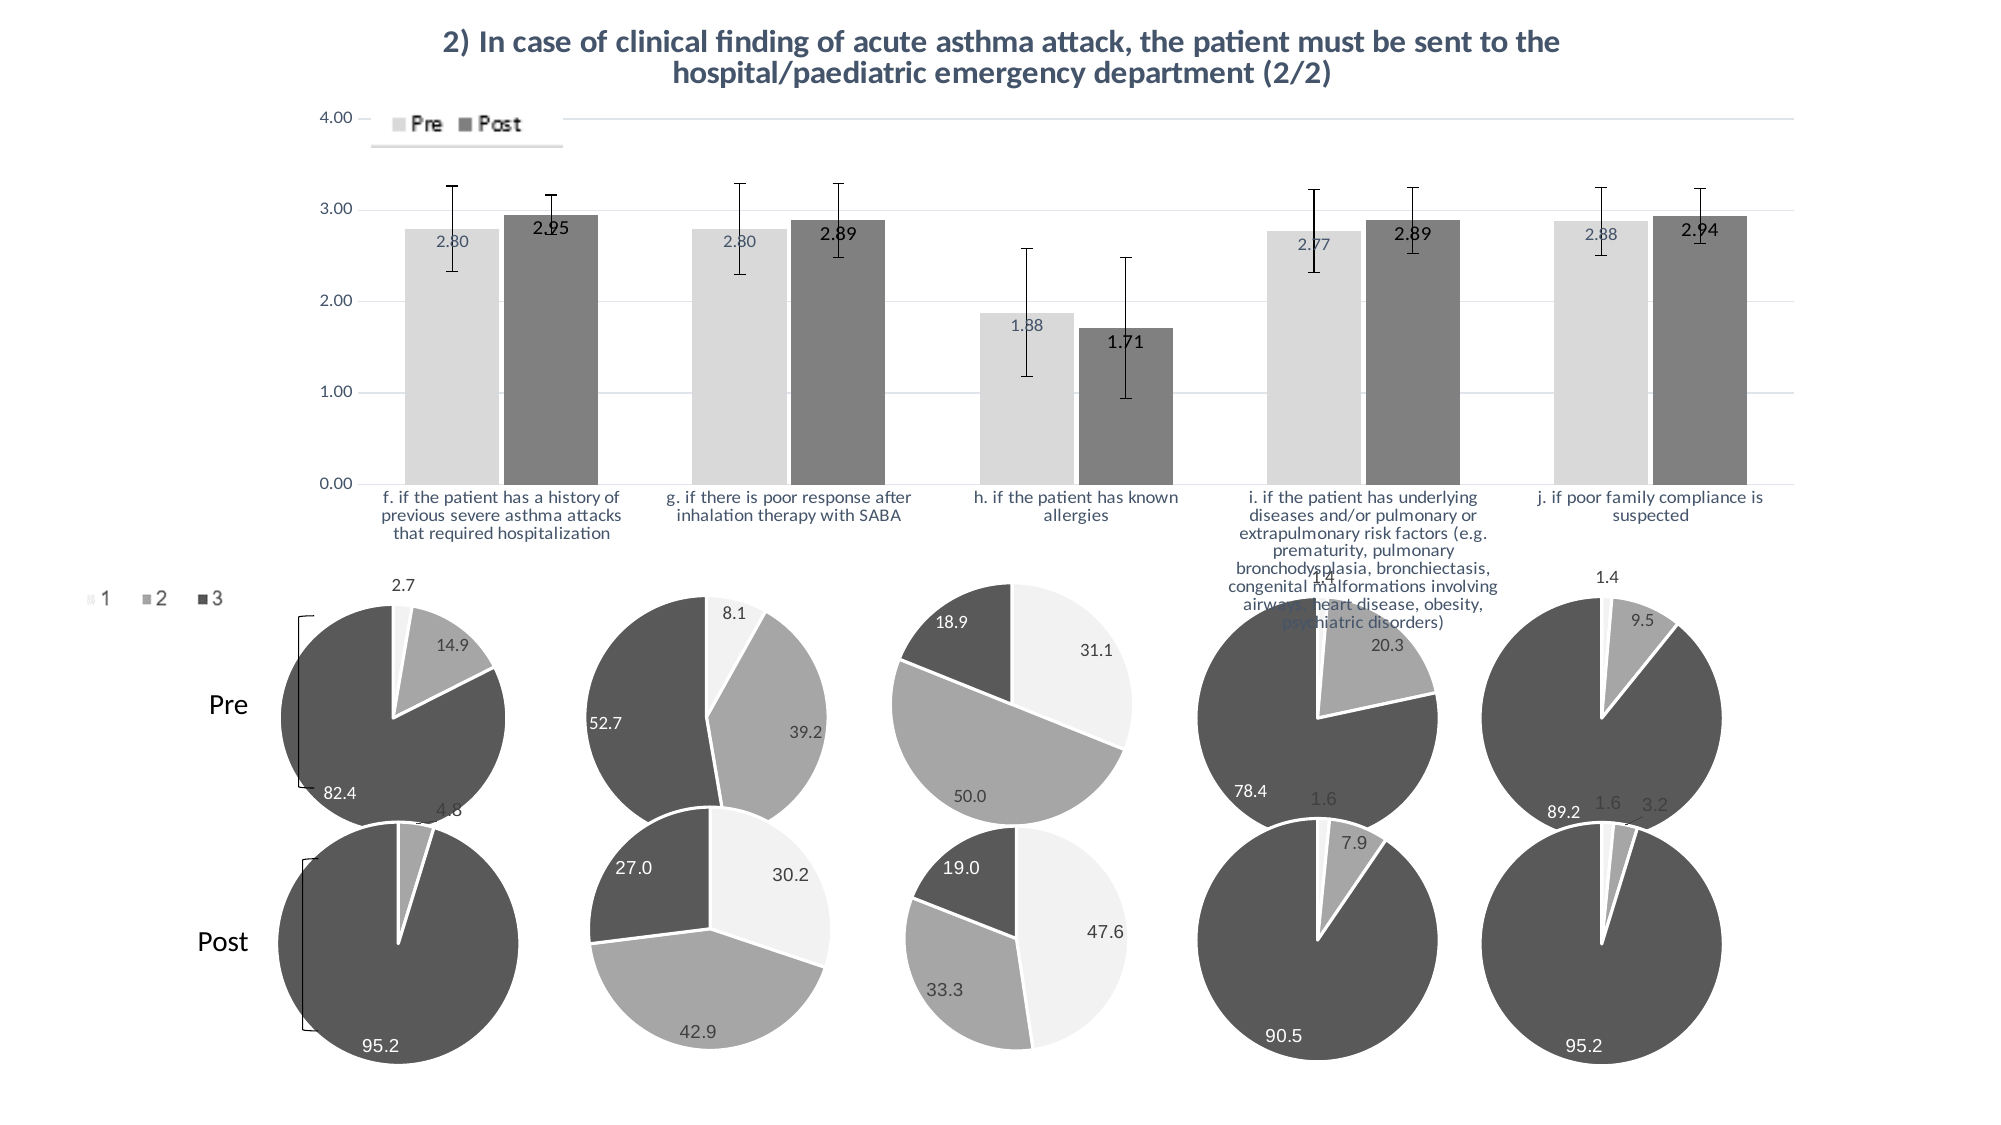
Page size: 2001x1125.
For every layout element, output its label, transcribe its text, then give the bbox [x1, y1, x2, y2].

text_box Pre [194, 678, 264, 728]
chart [210, 0, 1796, 1125]
picture [371, 107, 563, 148]
picture [64, 570, 210, 622]
text_box Post [182, 914, 264, 965]
